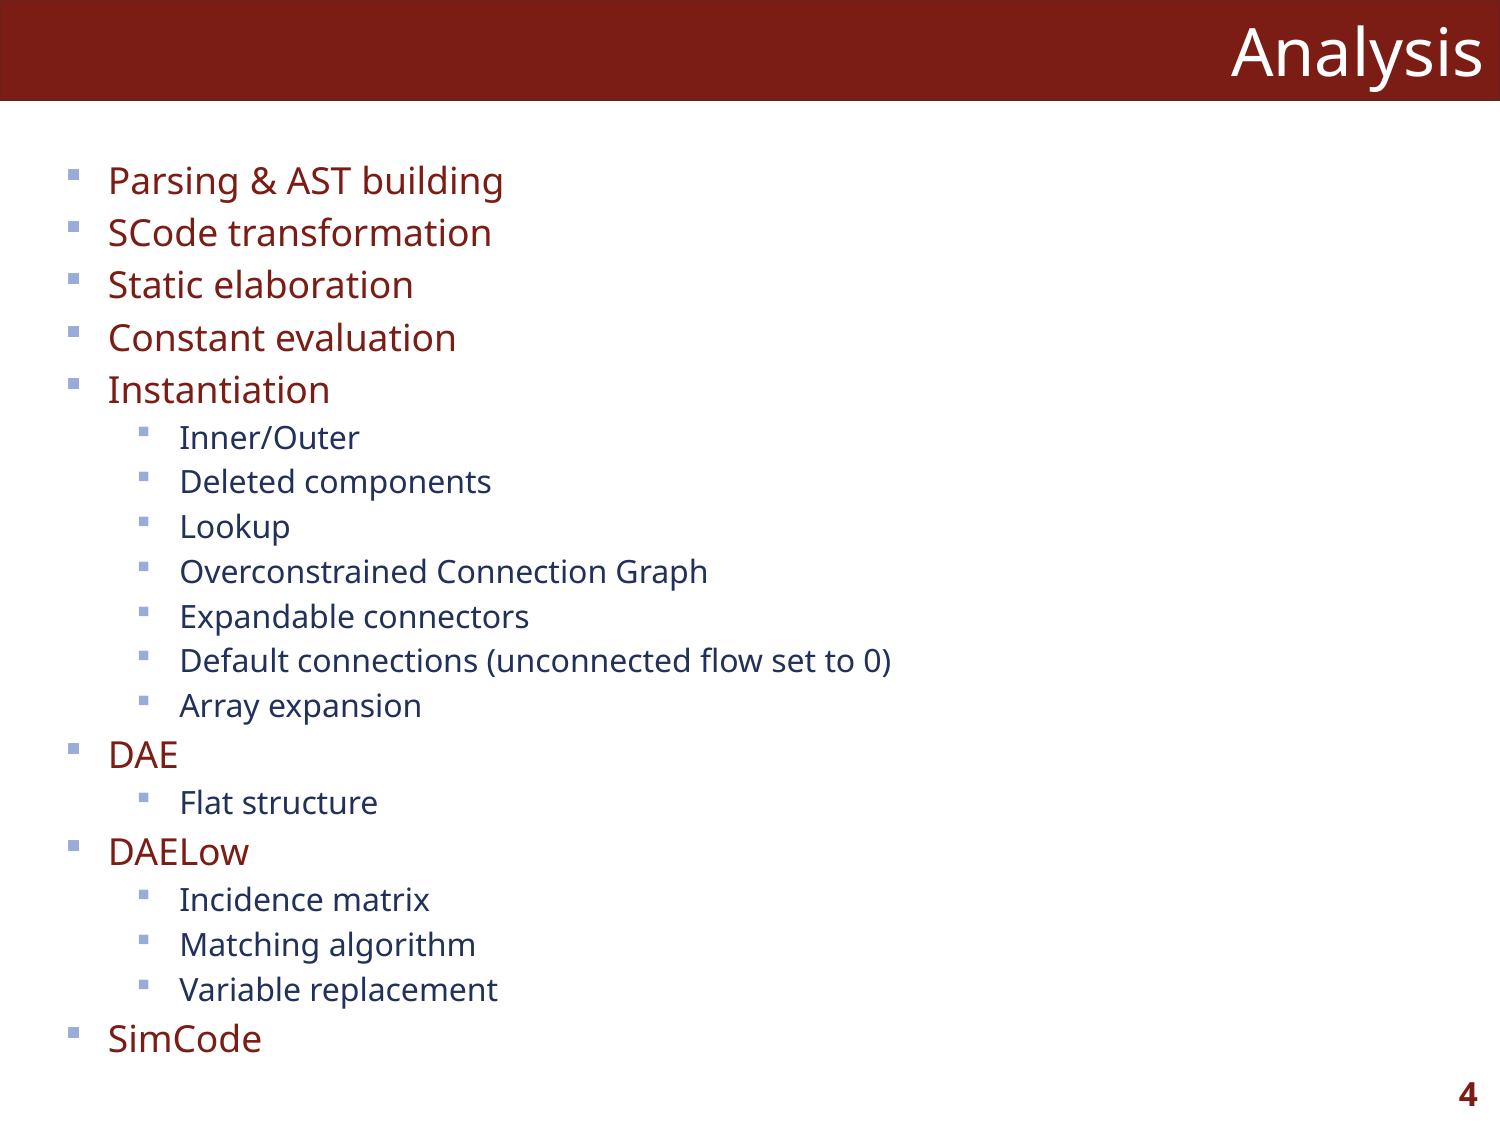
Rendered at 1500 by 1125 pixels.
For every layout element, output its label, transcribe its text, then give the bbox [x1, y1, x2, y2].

slide_number 4 [1342, 1065, 1494, 1116]
list Parsing & AST building SCode transformation Static elaboration Constant evaluation Instantiation Inner/Outer Deleted components Lookup Overconstrained Connection Graph Expandable connectors Default connections (unconnected flow set to 0) Array expansion DAE Flat structure DAELow Incidence matrix Matching algorithm Variable replacement SimCode [49, 149, 1451, 1076]
title Analysis [274, 0, 1500, 101]
